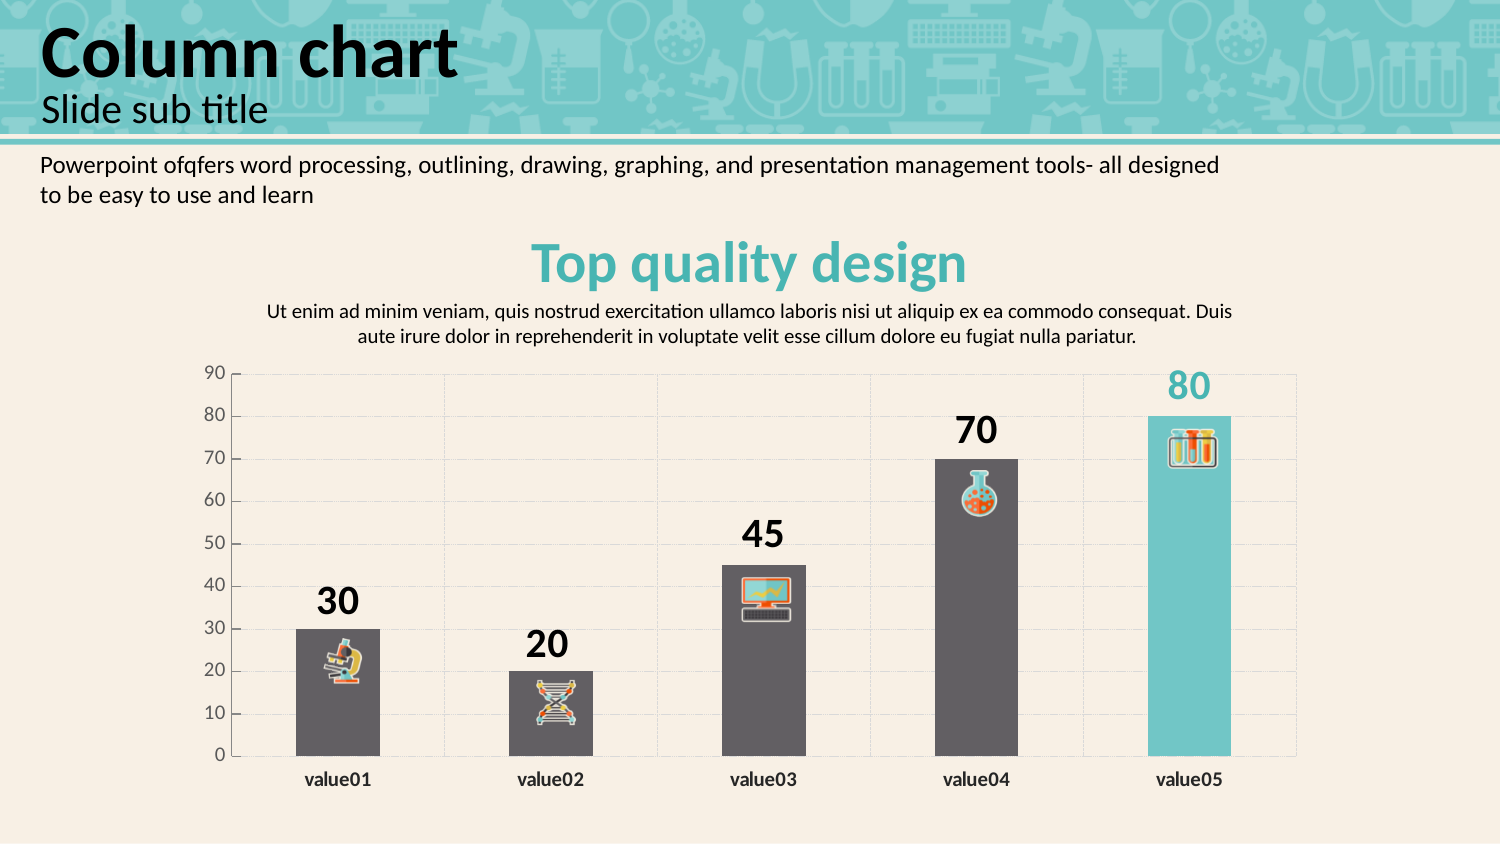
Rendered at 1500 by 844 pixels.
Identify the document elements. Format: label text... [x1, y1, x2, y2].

picture [740, 576, 792, 623]
text_box Powerpoint ofqfers word processing, outlining, drawing, graphing, and presentation management tools- all designed to be easy to use and learn [40, 148, 1247, 209]
picture [1166, 427, 1219, 469]
picture [533, 678, 577, 727]
picture [959, 470, 998, 518]
picture [0, 0, 1500, 134]
text_box Ut enim ad minim veniam, quis nostrud exercitation ullamco laboris nisi ut aliquip ex ea commodo consequat. Duis aute irure dolor in reprehenderit in voluptate velit esse cillum dolore eu fugiat nulla pariatur. [260, 297, 1240, 348]
text_box Top quality design [388, 223, 1112, 294]
chart [180, 354, 1320, 801]
picture [321, 638, 364, 688]
list Column chart [41, 19, 1365, 108]
list Slide sub title [41, 108, 1365, 146]
